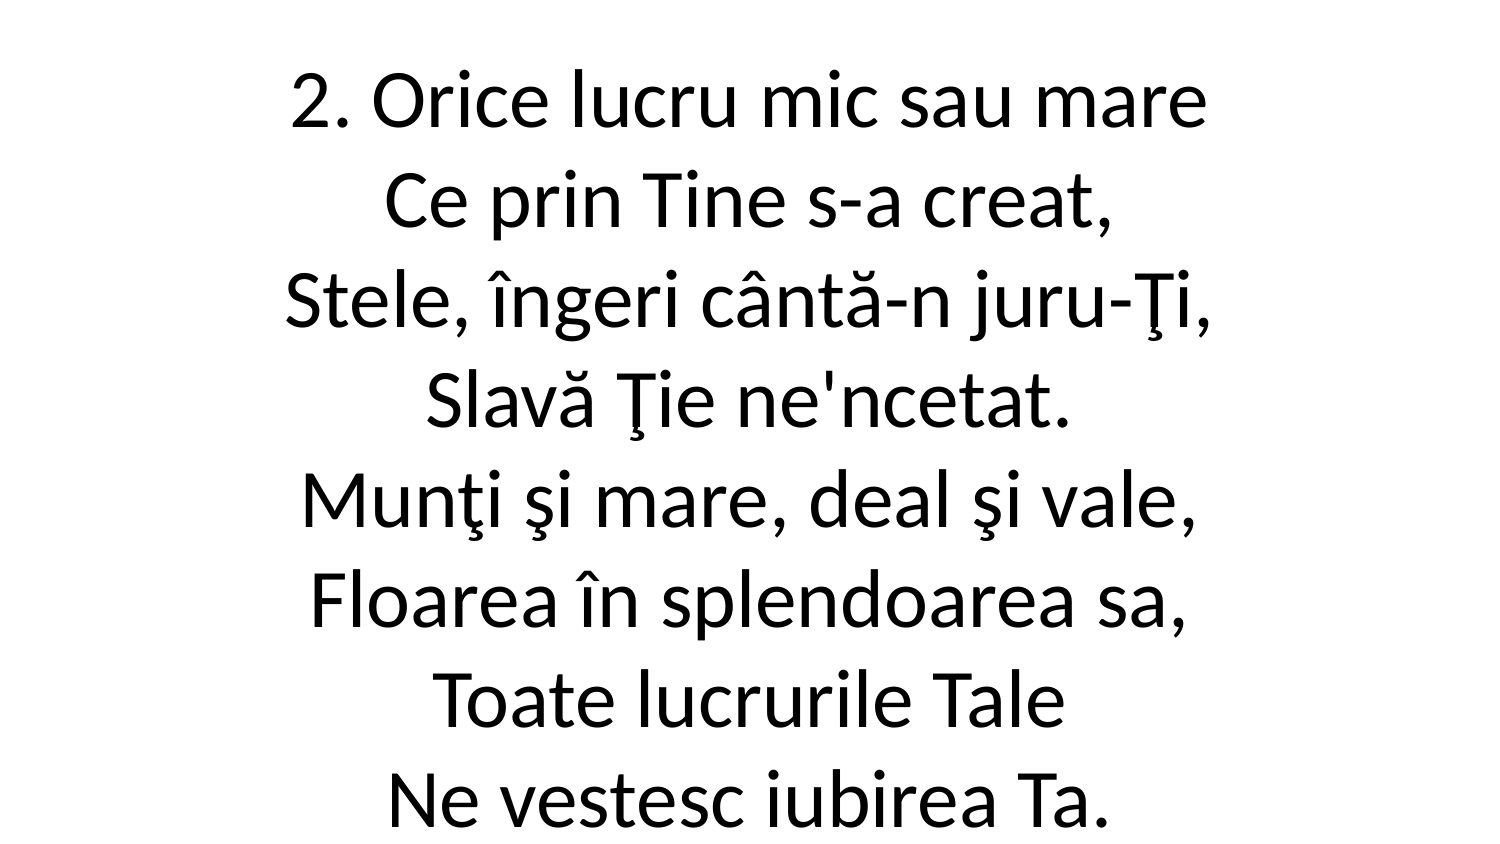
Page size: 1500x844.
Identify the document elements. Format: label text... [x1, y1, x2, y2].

text_box 2. Orice lucru mic sau mare Ce prin Tine s-a creat, Stele, îngeri cântă-n juru-Ţi, Slavă Ţie ne'ncetat. Munţi şi mare, deal şi vale, Floarea în splendoarea sa, Toate lucrurile Tale Ne vestesc iubirea Ta. [269, 0, 1231, 844]
